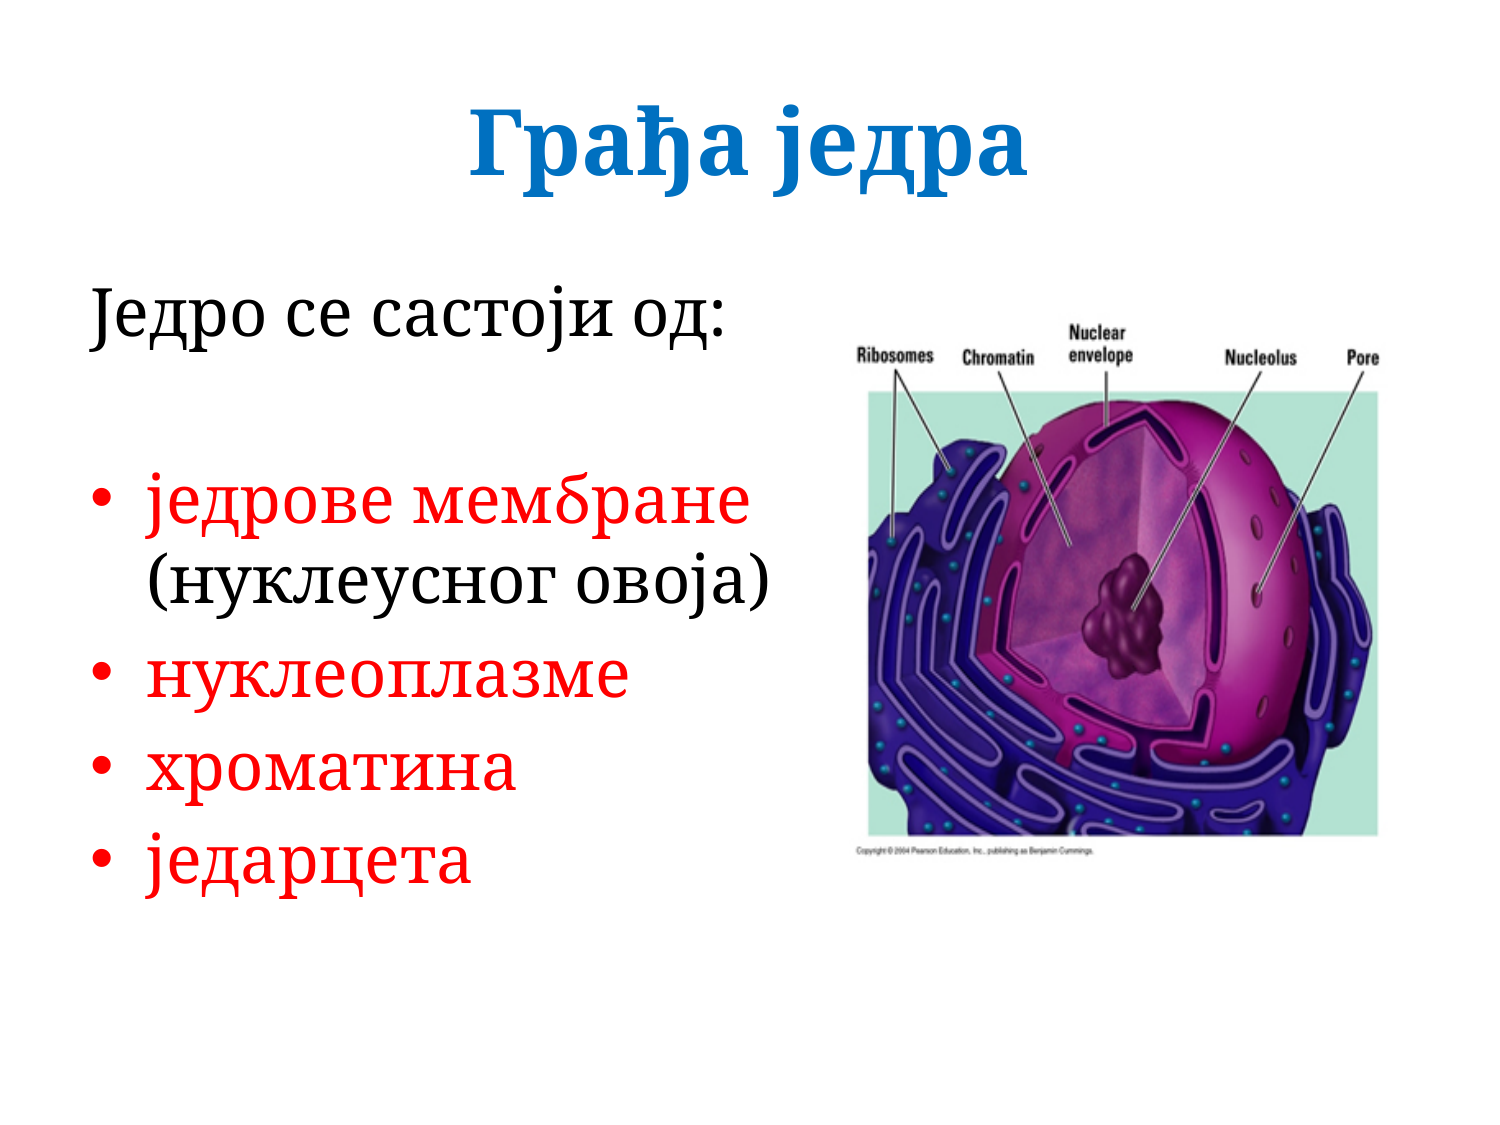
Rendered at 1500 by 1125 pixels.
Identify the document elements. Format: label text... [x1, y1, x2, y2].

picture [849, 312, 1390, 863]
title Грађа једра [75, 45, 1425, 233]
list Једро се састоји од: једрове мембране (нуклеусног овоја) нуклеоплазмe хроматина једарцета [75, 262, 900, 1005]
